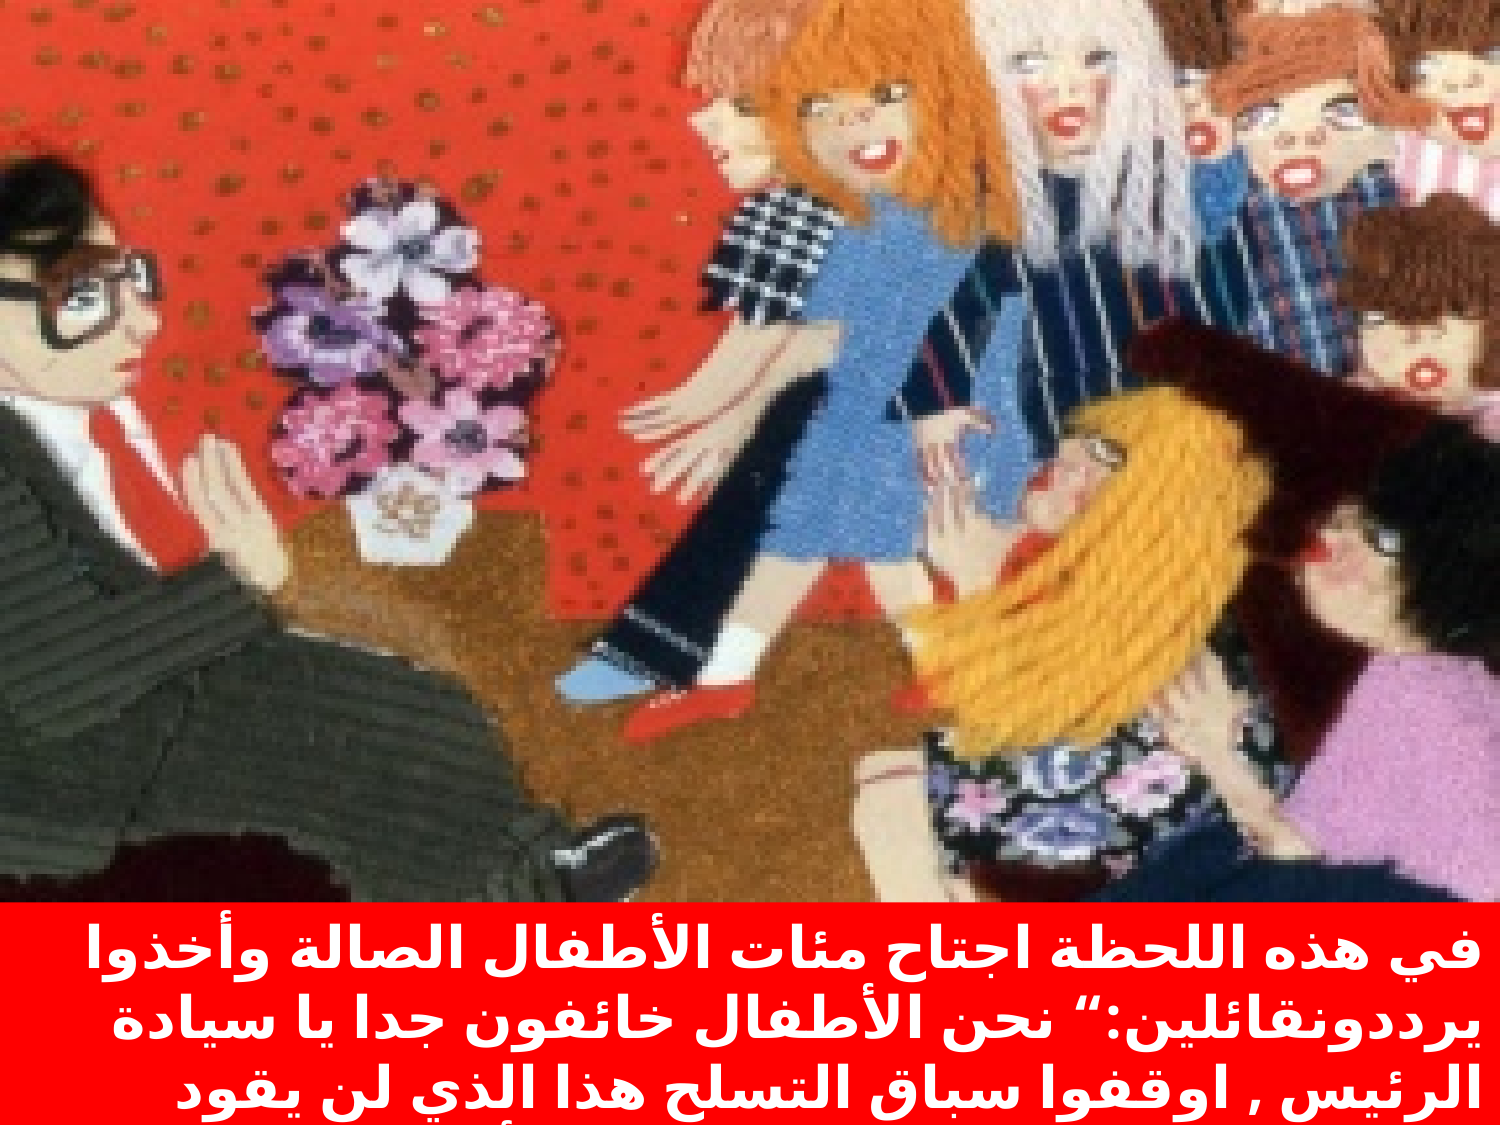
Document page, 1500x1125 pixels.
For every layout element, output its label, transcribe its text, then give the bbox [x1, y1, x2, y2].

text_box في هذه اللحظة اجتاح مئات الأطفال الصالة وأخذوا يرددونقائلين:“ نحن الأطفال خائفون جدا يا سيادة الرئيس , اوقفوا سباق التسلح هذا الذي لن يقود سوى الى الهلاك , نحن نريد السلام أوقفوا هذا الجنون الجهنمي“. [0, 909, 1500, 1125]
picture [0, 0, 1500, 903]
